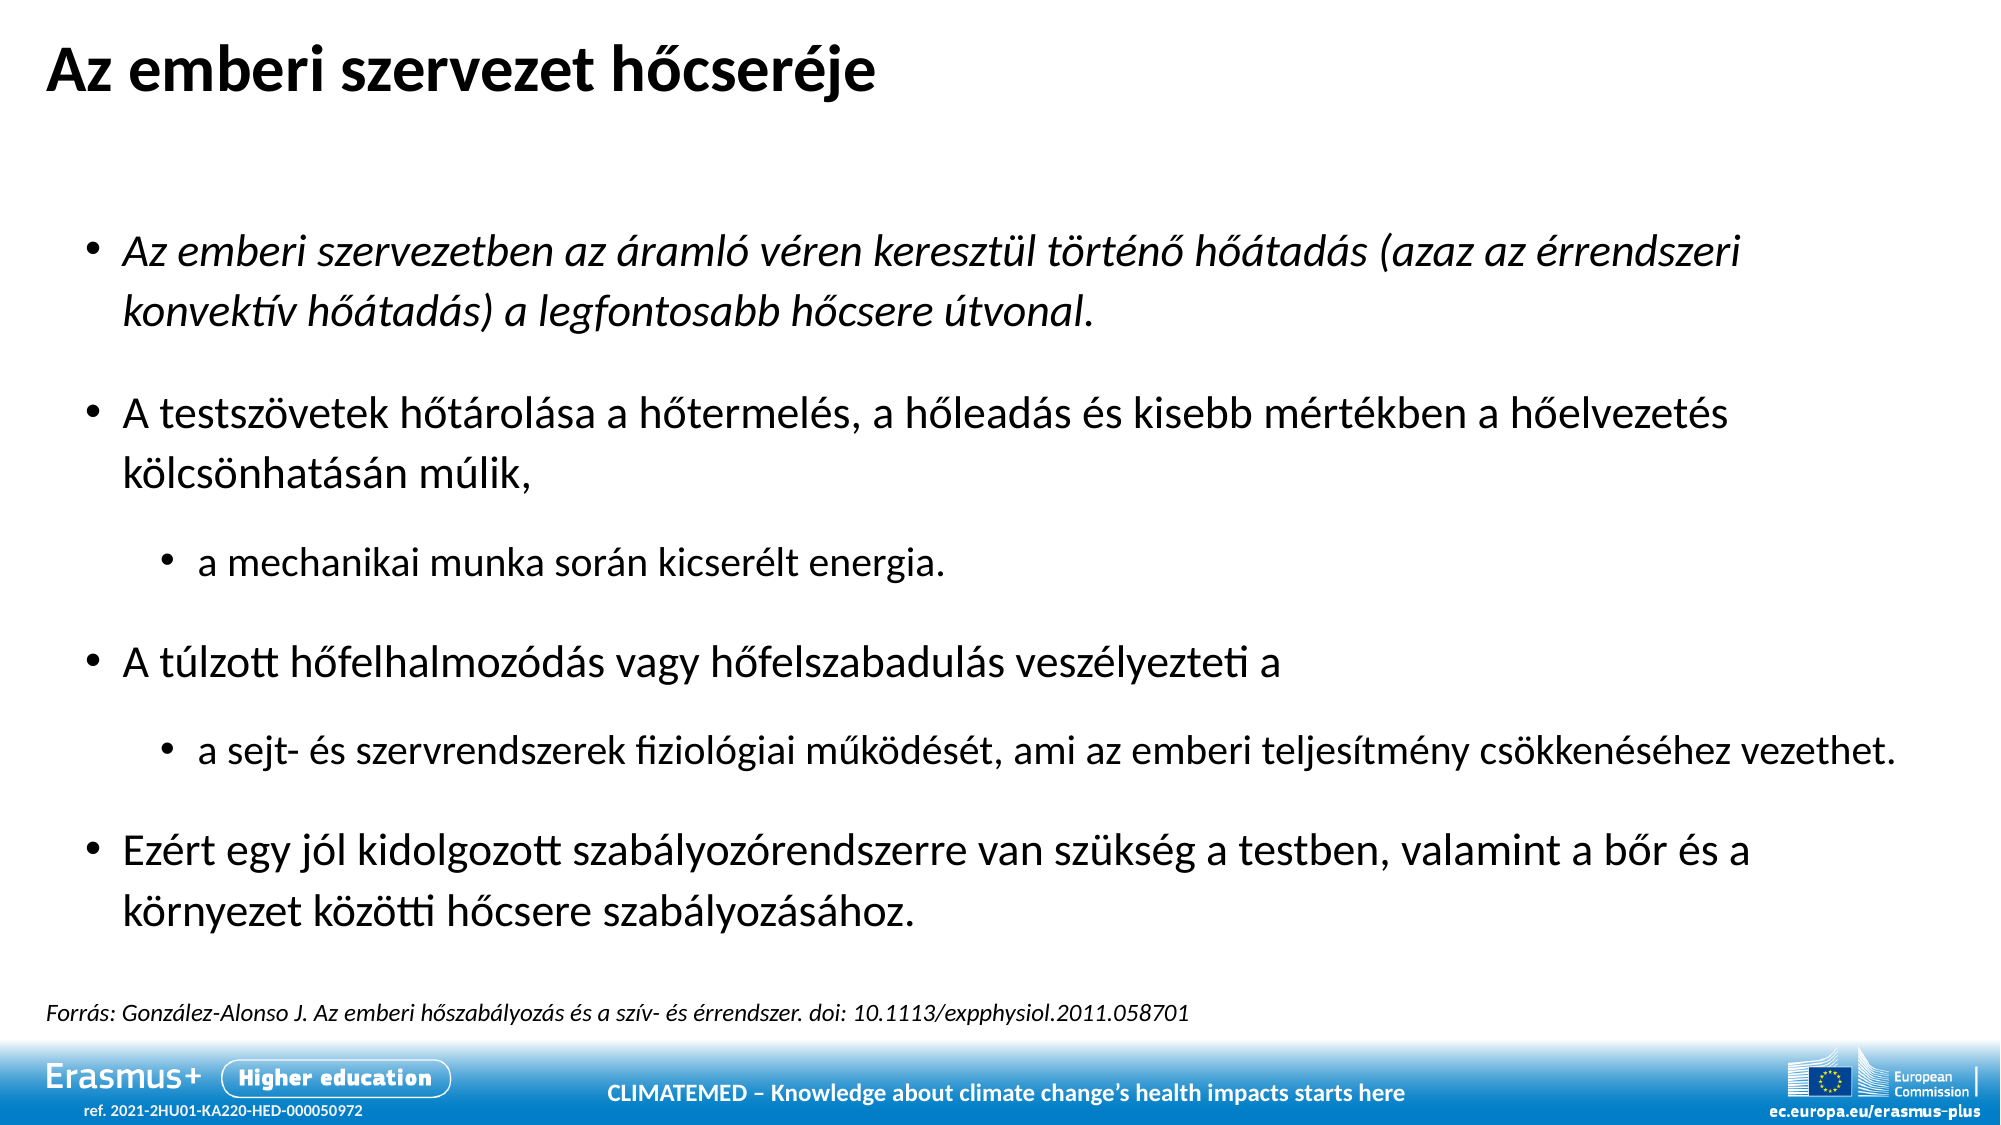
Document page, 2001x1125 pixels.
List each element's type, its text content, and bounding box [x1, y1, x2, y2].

list Az emberi szervezetben az áramló véren keresztül történő hőátadás (azaz az érrendszeri konvektív hőátadás) a legfontosabb hőcsere útvonal. A testszövetek hőtárolása a hőtermelés, a hőleadás és kisebb mértékben a hőelvezetés kölcsönhatásán múlik, a mechanikai munka során kicserélt energia. A túlzott hőfelhalmozódás vagy hőfelszabadulás veszélyezteti a a sejt- és szervrendszerek fiziológiai működését, ami az emberi teljesítmény csökkenéséhez vezethet. Ezért egy jól kidolgozott szabályozórendszerre van szükség a testben, valamint a bőr és a környezet közötti hőcsere szabályozásához. [70, 207, 1921, 1035]
picture [0, 899, 2000, 1125]
text_box Forrás: González-Alonso J. Az emberi hőszabályozás és a szív- és érrendszer. doi: 10.1113/expphysiol.2011.058701 [31, 988, 1502, 1034]
title Az emberi szervezet hőcseréje [31, 25, 1984, 116]
